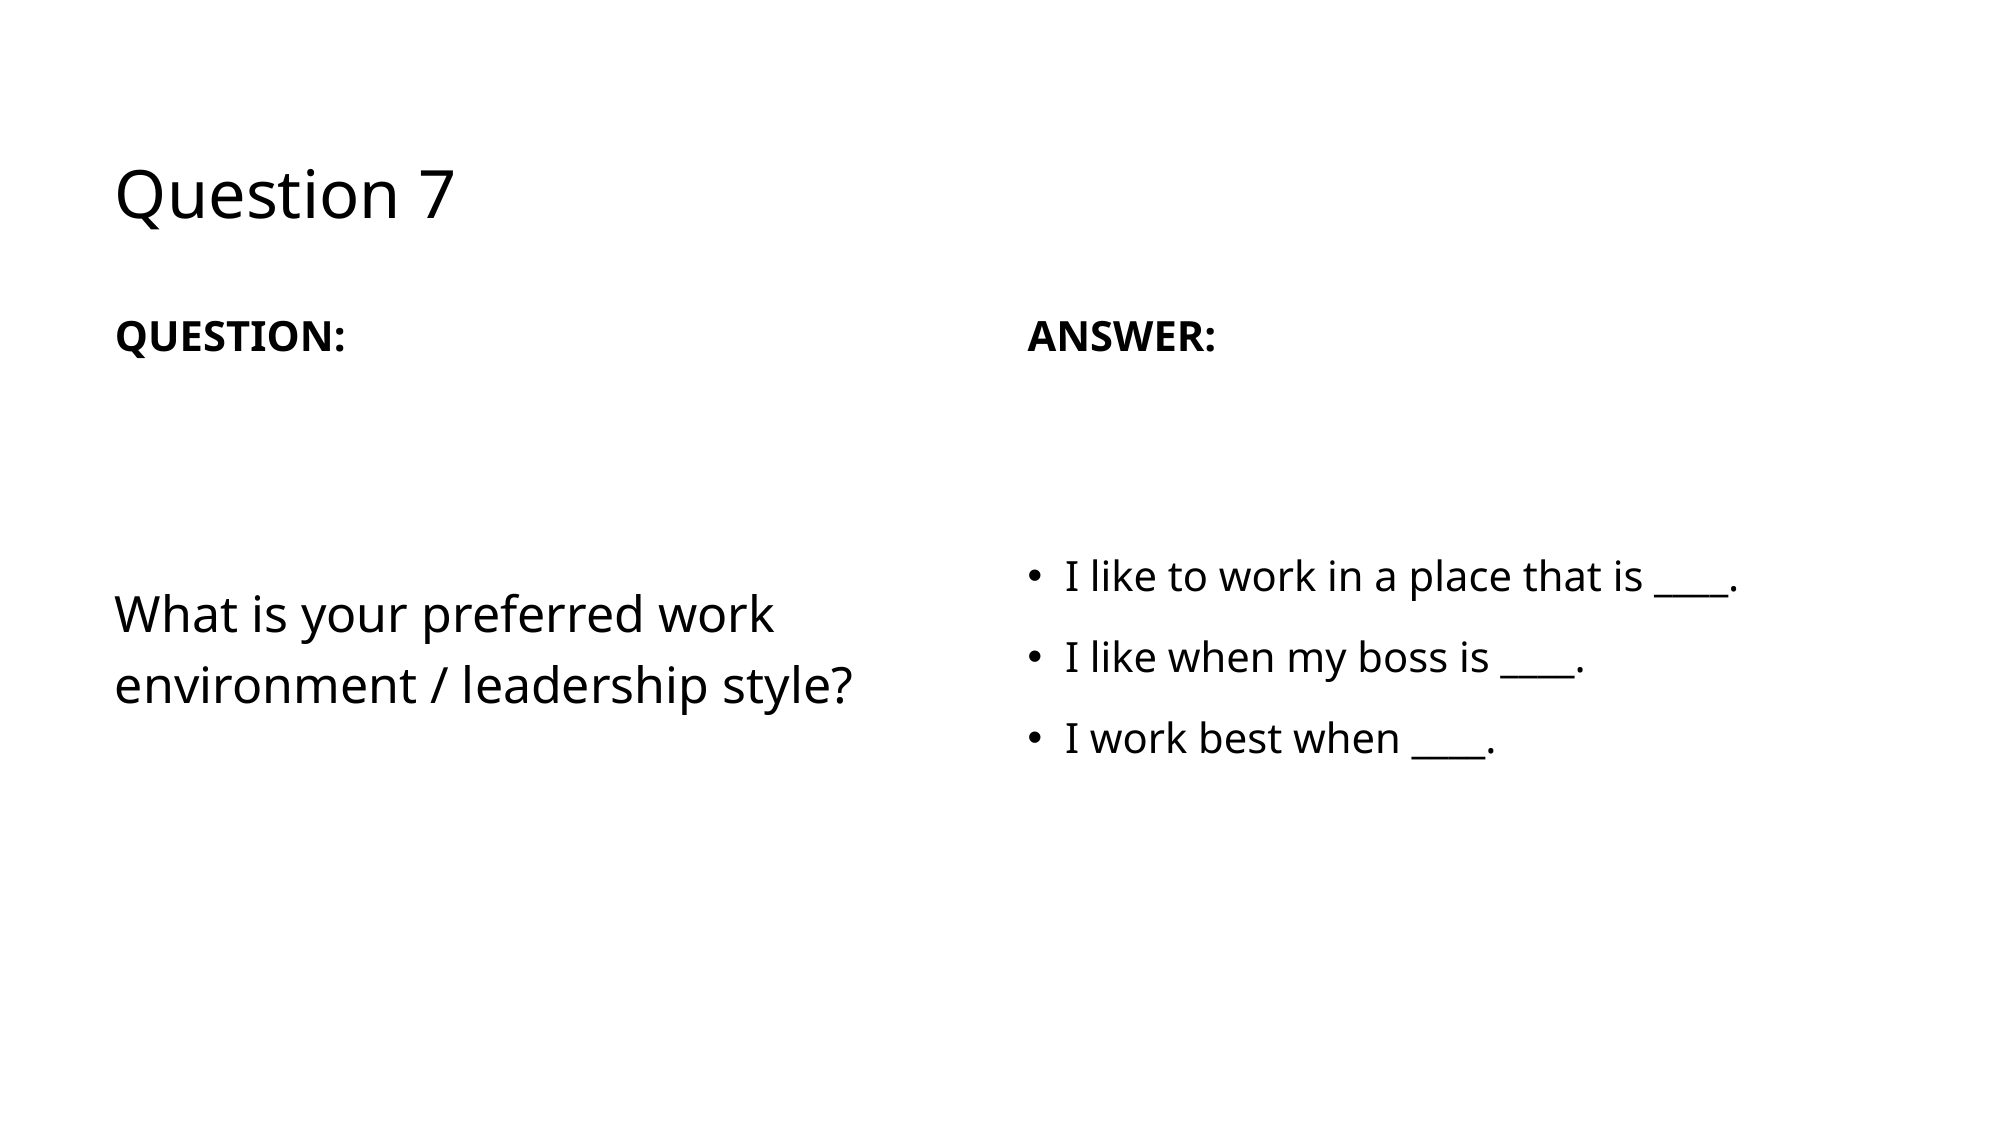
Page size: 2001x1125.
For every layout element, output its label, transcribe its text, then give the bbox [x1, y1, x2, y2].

list Answer: [1012, 276, 1863, 369]
title Question 7 [99, 89, 1863, 278]
list I like to work in a place that is ____. I like when my boss is ____. I work best when ____. [1012, 391, 1863, 911]
list What is your preferred work environment / leadership style? [99, 562, 947, 1010]
list Question: [99, 276, 947, 369]
